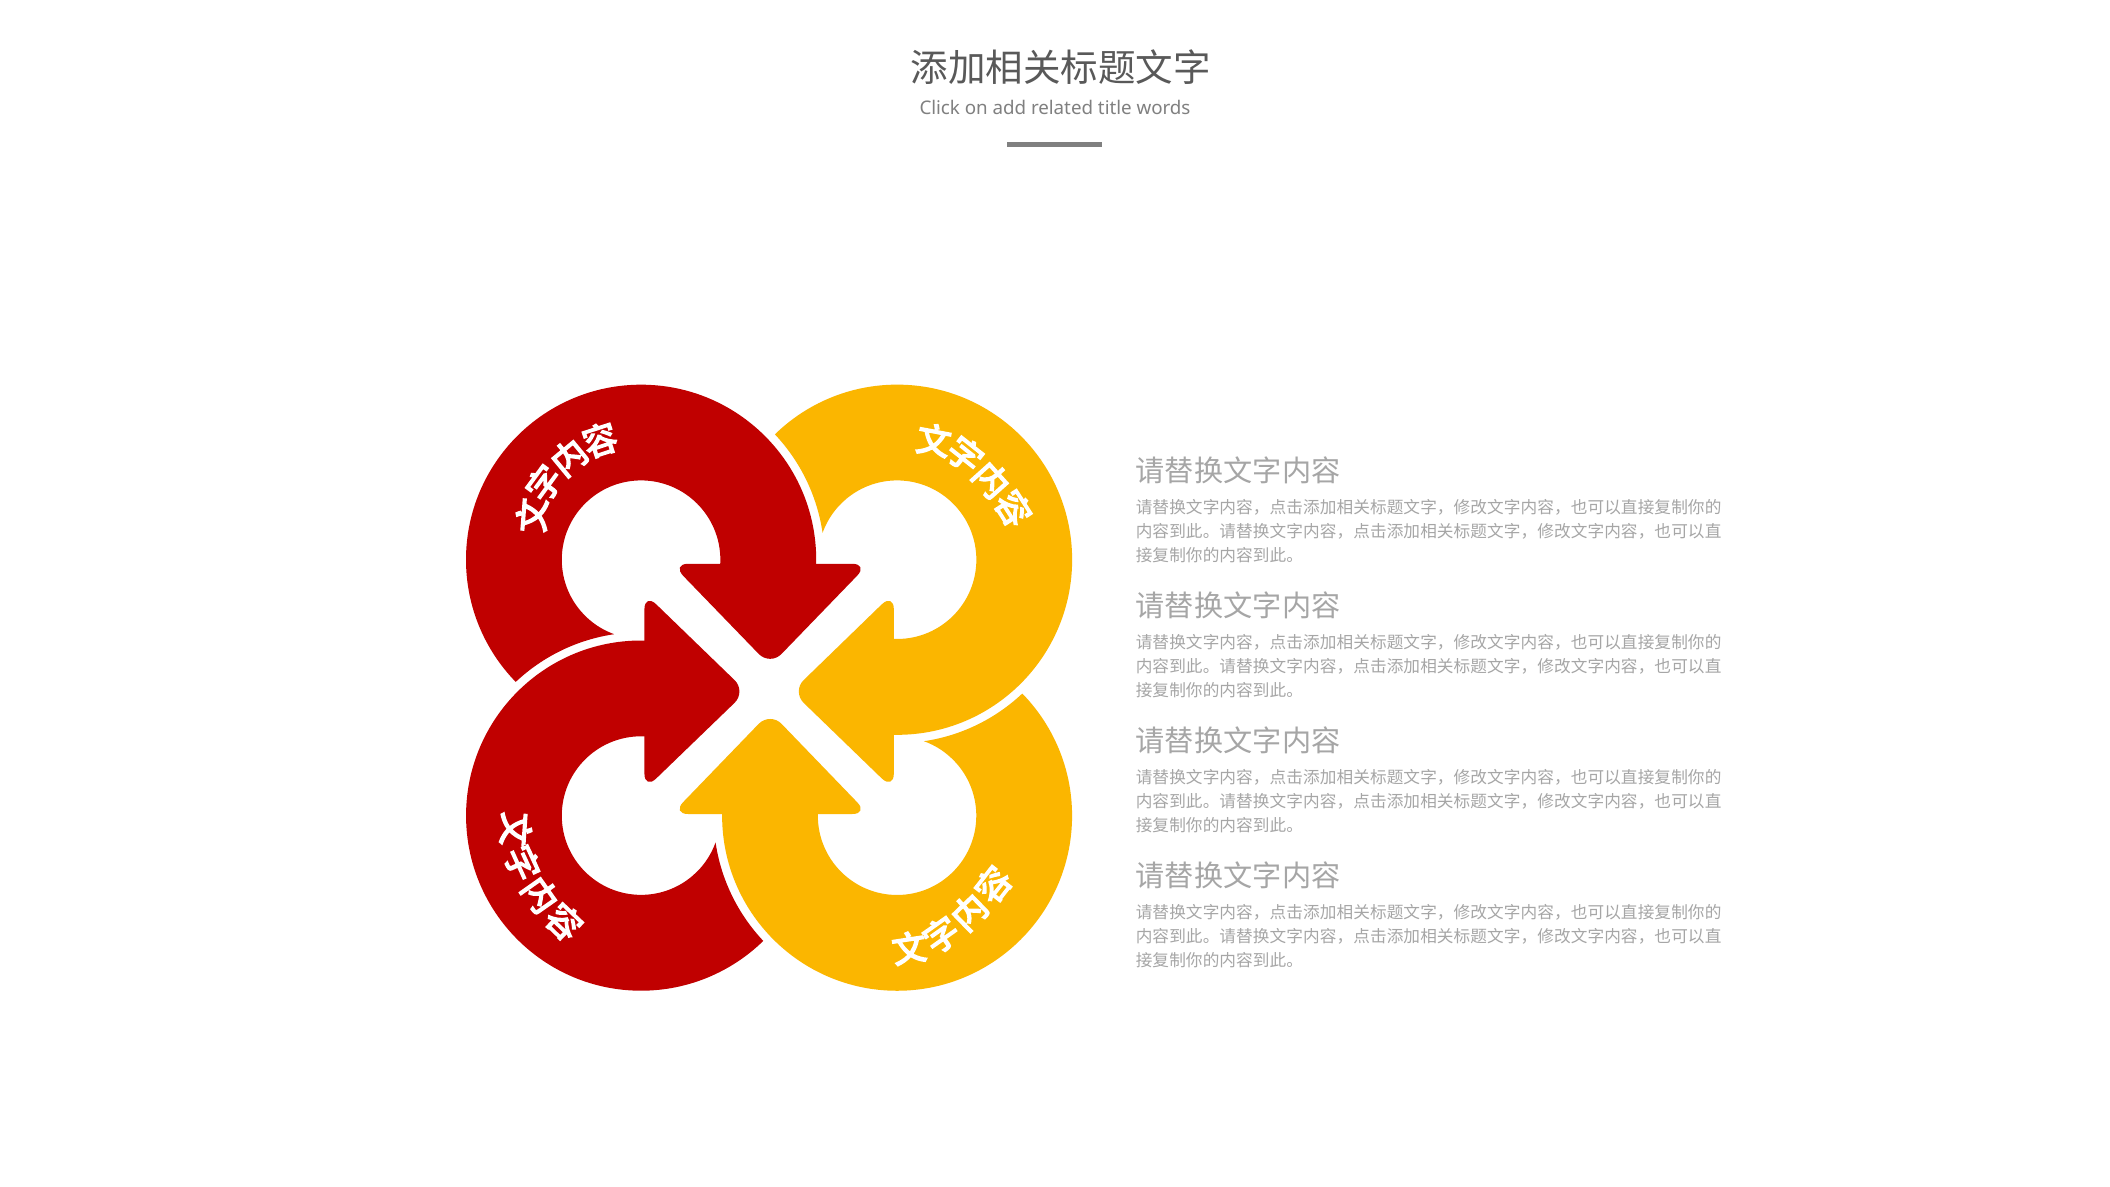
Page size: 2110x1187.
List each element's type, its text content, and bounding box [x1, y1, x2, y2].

text_box Click on add related title words [877, 89, 1232, 124]
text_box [1135, 715, 1728, 836]
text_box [1135, 850, 1728, 971]
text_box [1135, 444, 1728, 566]
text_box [1135, 580, 1728, 701]
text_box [466, 384, 1073, 991]
text_box 添加相关标题文字 [877, 37, 1245, 95]
